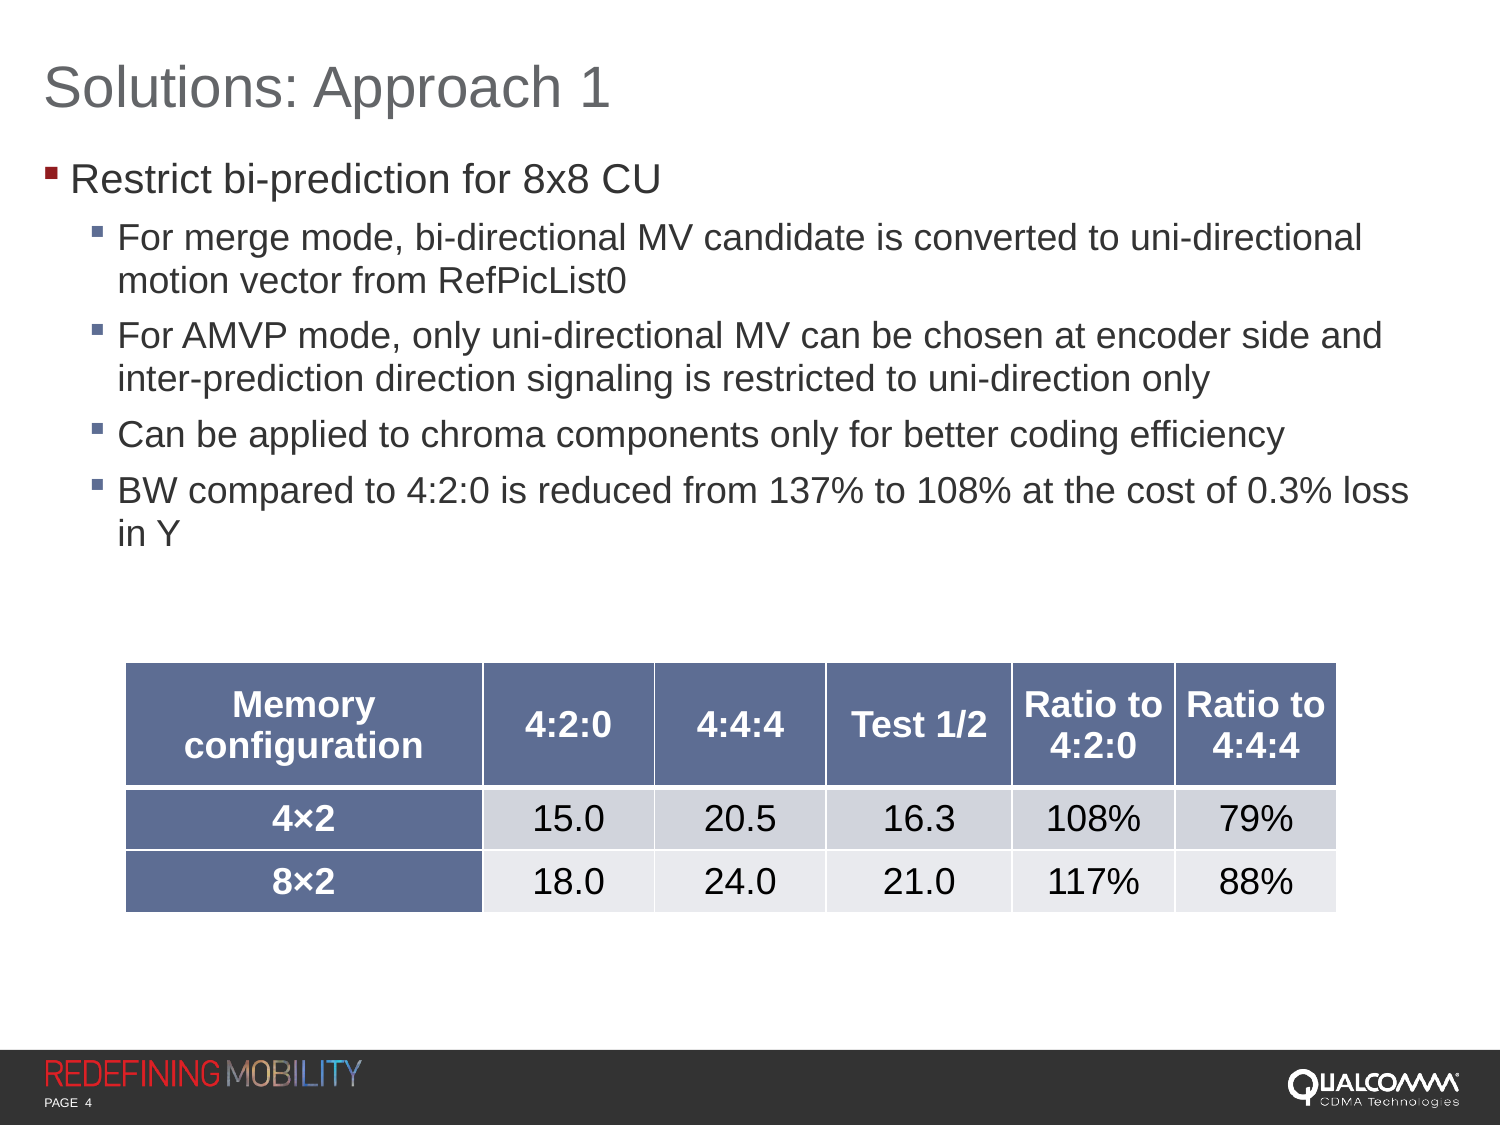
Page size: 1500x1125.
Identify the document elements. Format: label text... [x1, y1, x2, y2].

table_cell 79% [1176, 790, 1336, 849]
table_cell 18.0 [484, 851, 654, 912]
list Restrict bi-prediction for 8x8 CU For merge mode, bi-directional MV candidate is converted to uni-directional motion vector from RefPicList0 For AMVP mode, only uni-directional MV can be chosen at encoder side and inter-prediction direction signaling is restricted to uni-direction only Can be applied to chroma components only for better coding efficiency BW compared to 4:2:0 is reduced from 137% to 108% at the cost of 0.3% loss in Y [26, 148, 1457, 1021]
picture [1278, 1058, 1478, 1114]
table_header Ratio to 4:2:0 [1013, 663, 1174, 785]
table_cell 16.3 [827, 790, 1011, 849]
table_header 4:2:0 [484, 663, 654, 785]
table_cell 20.5 [655, 790, 825, 849]
table_header Test 1/2 [827, 663, 1011, 785]
table_header Memory configuration [126, 663, 482, 785]
table_header Ratio to 4:4:4 [1176, 663, 1336, 785]
table_cell 15.0 [484, 790, 654, 849]
picture [30, 1048, 372, 1099]
table_header 4:4:4 [655, 663, 825, 785]
table_cell 117% [1013, 851, 1174, 912]
table_cell 4×2 [126, 790, 482, 849]
table_cell 21.0 [827, 851, 1011, 912]
table_cell 88% [1176, 851, 1336, 912]
table_cell 24.0 [655, 851, 825, 912]
table_cell 8×2 [126, 851, 482, 912]
title Solutions: Approach 1 [28, 44, 1462, 138]
table_cell 108% [1013, 790, 1174, 849]
